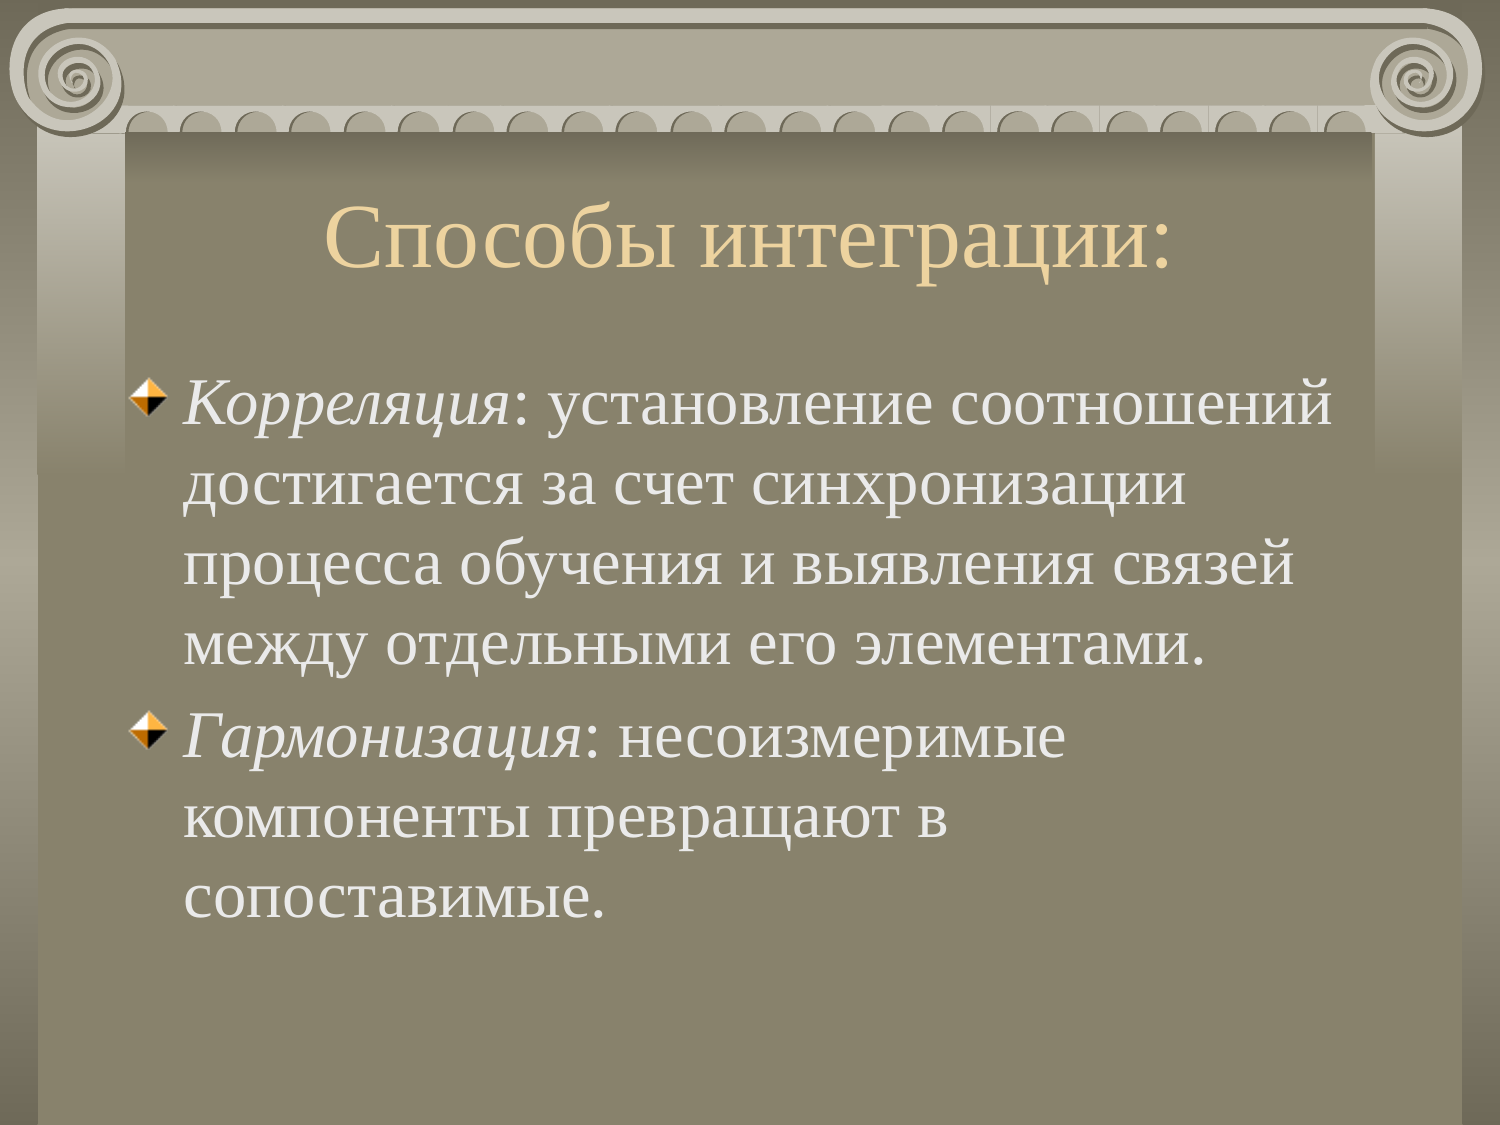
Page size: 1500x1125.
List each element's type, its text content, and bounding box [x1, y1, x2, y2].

title Способы интеграции: [112, 137, 1388, 326]
list Корреляция: установление соотношений достигается за счет синхронизации процесса обучения и выявления связей между отдельными его элементами. Гармонизация: несоизмеримые компоненты превращают в сопоставимые. [112, 349, 1388, 1026]
picture [127, 709, 170, 752]
picture [127, 376, 170, 419]
